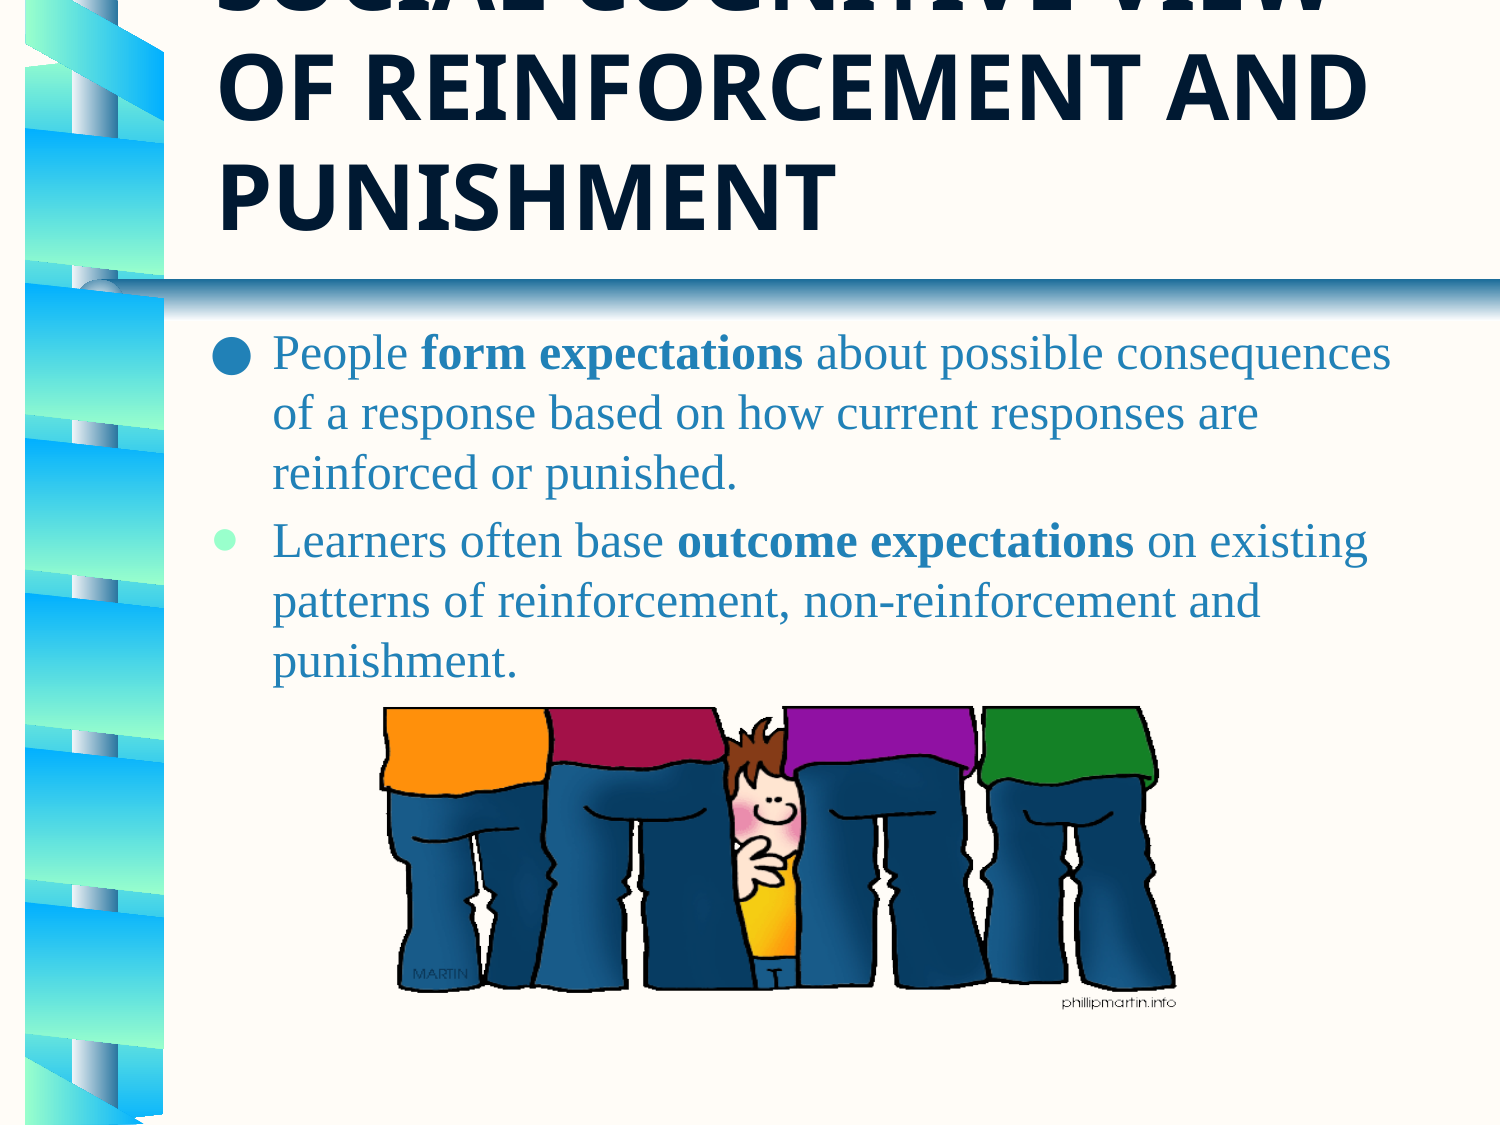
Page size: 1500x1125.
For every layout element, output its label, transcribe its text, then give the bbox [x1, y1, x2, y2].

list People form expectations about possible consequences of a response based on how current responses are reinforced or punished. Learners often base outcome expectations on existing patterns of reinforcement, non-reinforcement and punishment. [182, 312, 1450, 1026]
text_box [364, 696, 1190, 1016]
title Social Cognitive view of reinforcement and punishment [200, 68, 1475, 257]
